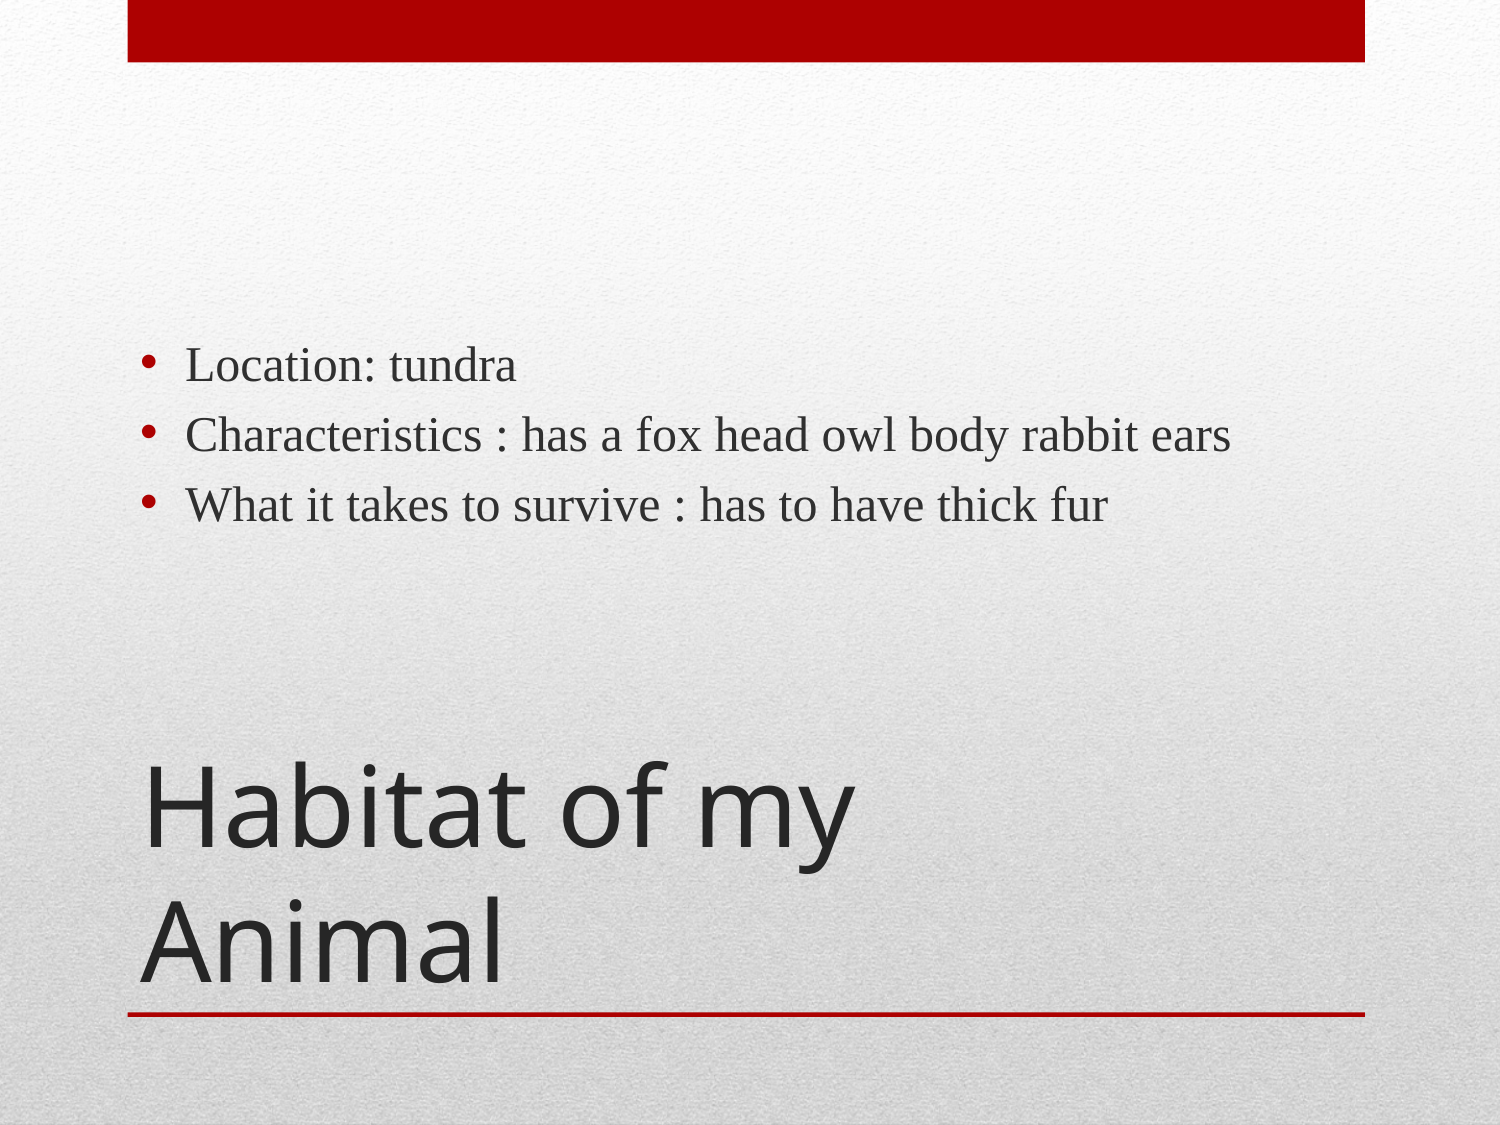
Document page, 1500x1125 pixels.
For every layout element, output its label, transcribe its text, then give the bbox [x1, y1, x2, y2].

list Location: tundra Characteristics : has a fox head owl body rabbit ears What it takes to survive : has to have thick fur [125, 112, 1363, 750]
title Habitat of my Animal [125, 750, 1238, 1013]
